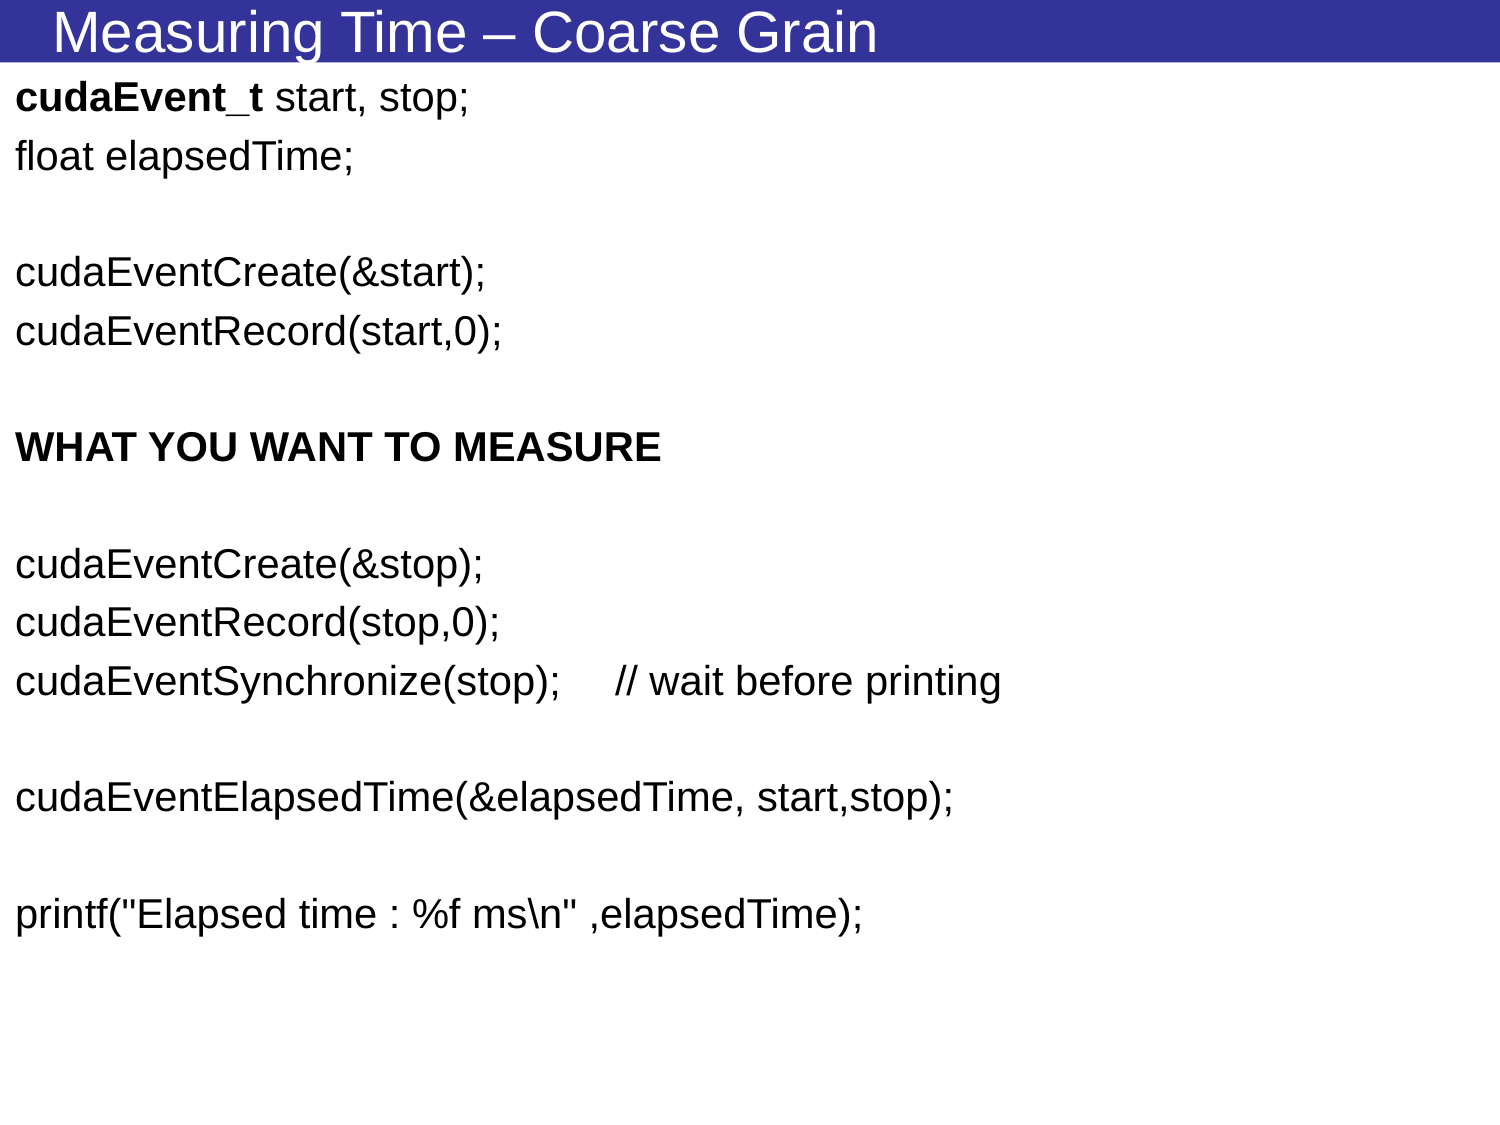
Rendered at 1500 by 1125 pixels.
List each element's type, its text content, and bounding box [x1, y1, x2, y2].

title Measuring Time – Coarse Grain [37, 7, 1426, 51]
list cudaEvent_t start, stop; float elapsedTime; cudaEventCreate(&start); cudaEventRecord(start,0); WHAT YOU WANT TO MEASURE cudaEventCreate(&stop); cudaEventRecord(stop,0); cudaEventSynchronize(stop); // wait before printing cudaEventElapsedTime(&elapsedTime, start,stop); printf("Elapsed time : %f ms\n" ,elapsedTime); [0, 62, 1500, 1125]
